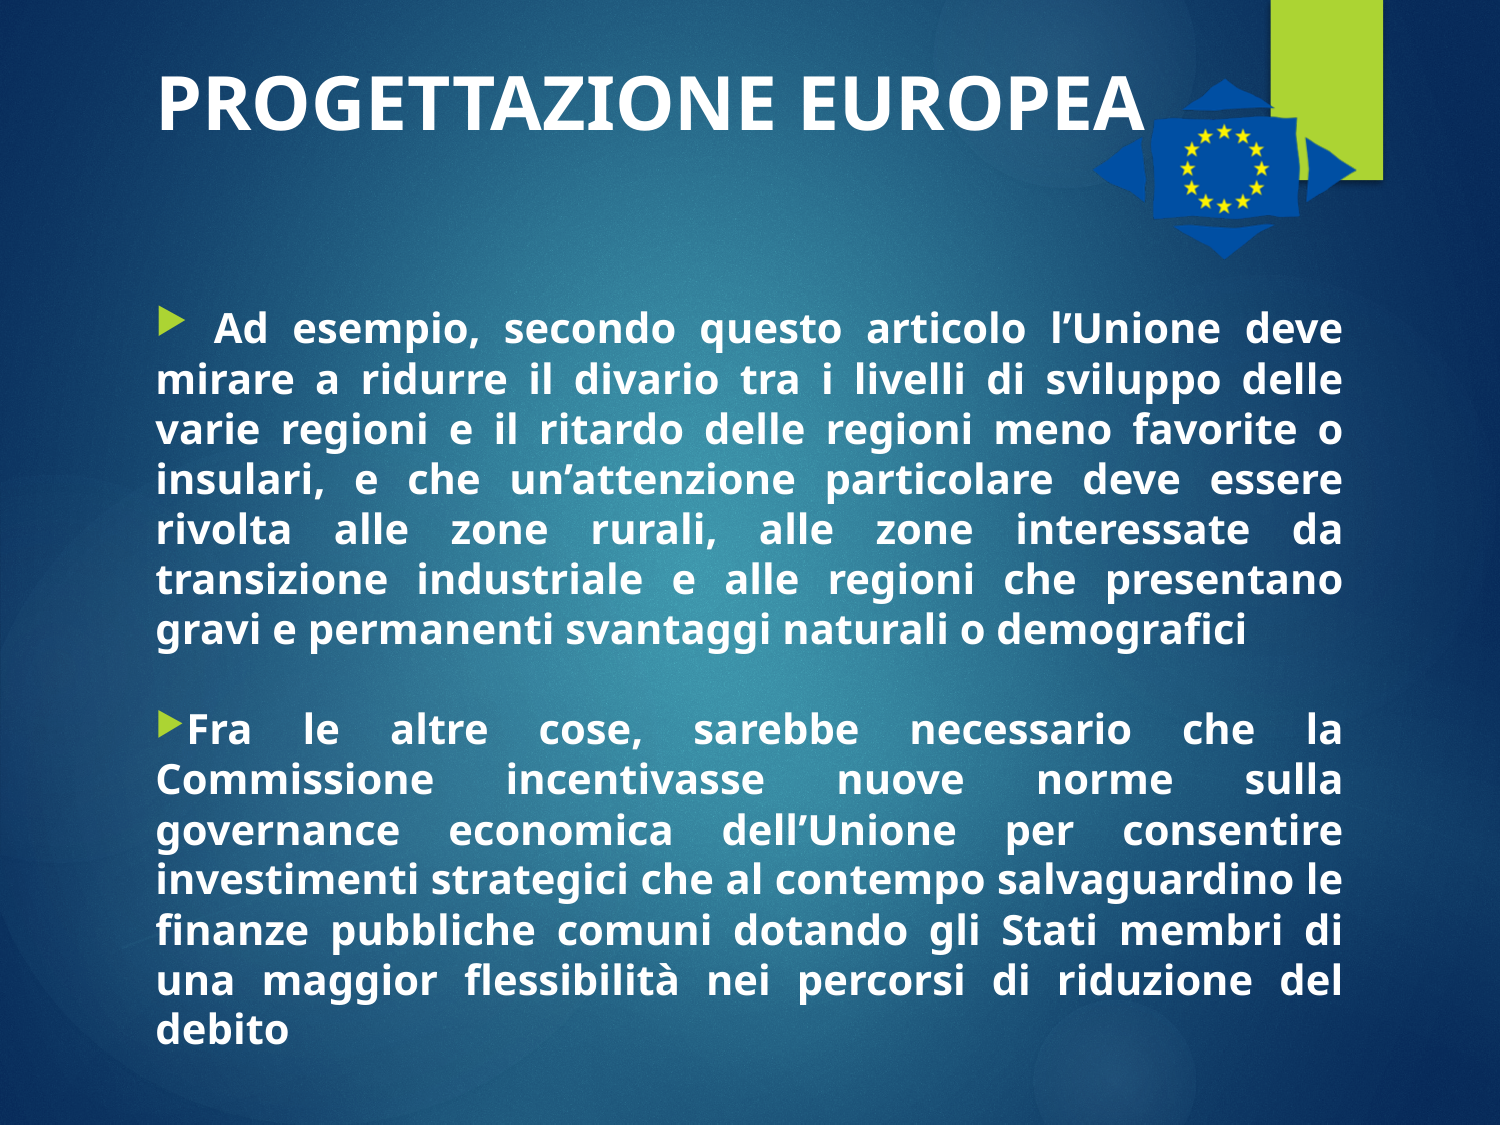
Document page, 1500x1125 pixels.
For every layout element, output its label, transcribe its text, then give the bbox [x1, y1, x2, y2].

title progettazione europea [140, 48, 1360, 290]
picture [1088, 76, 1360, 262]
list Ad esempio, secondo questo articolo l’Unione deve mirare a ridurre il divario tra i livelli di sviluppo delle varie regioni e il ritardo delle regioni meno favorite o insulari, e che un’attenzione particolare deve essere rivolta alle zone rurali, alle zone interessate da transizione industriale e alle regioni che presentano gravi e permanenti svantaggi naturali o demografici Fra le altre cose, sarebbe necessario che la Commissione incentivasse nuove norme sulla governance economica dell’Unione per consentire investimenti strategici che al contempo salvaguardino le finanze pubbliche comuni dotando gli Stati membri di una maggior flessibilità nei percorsi di riduzione del debito [140, 290, 1360, 1041]
